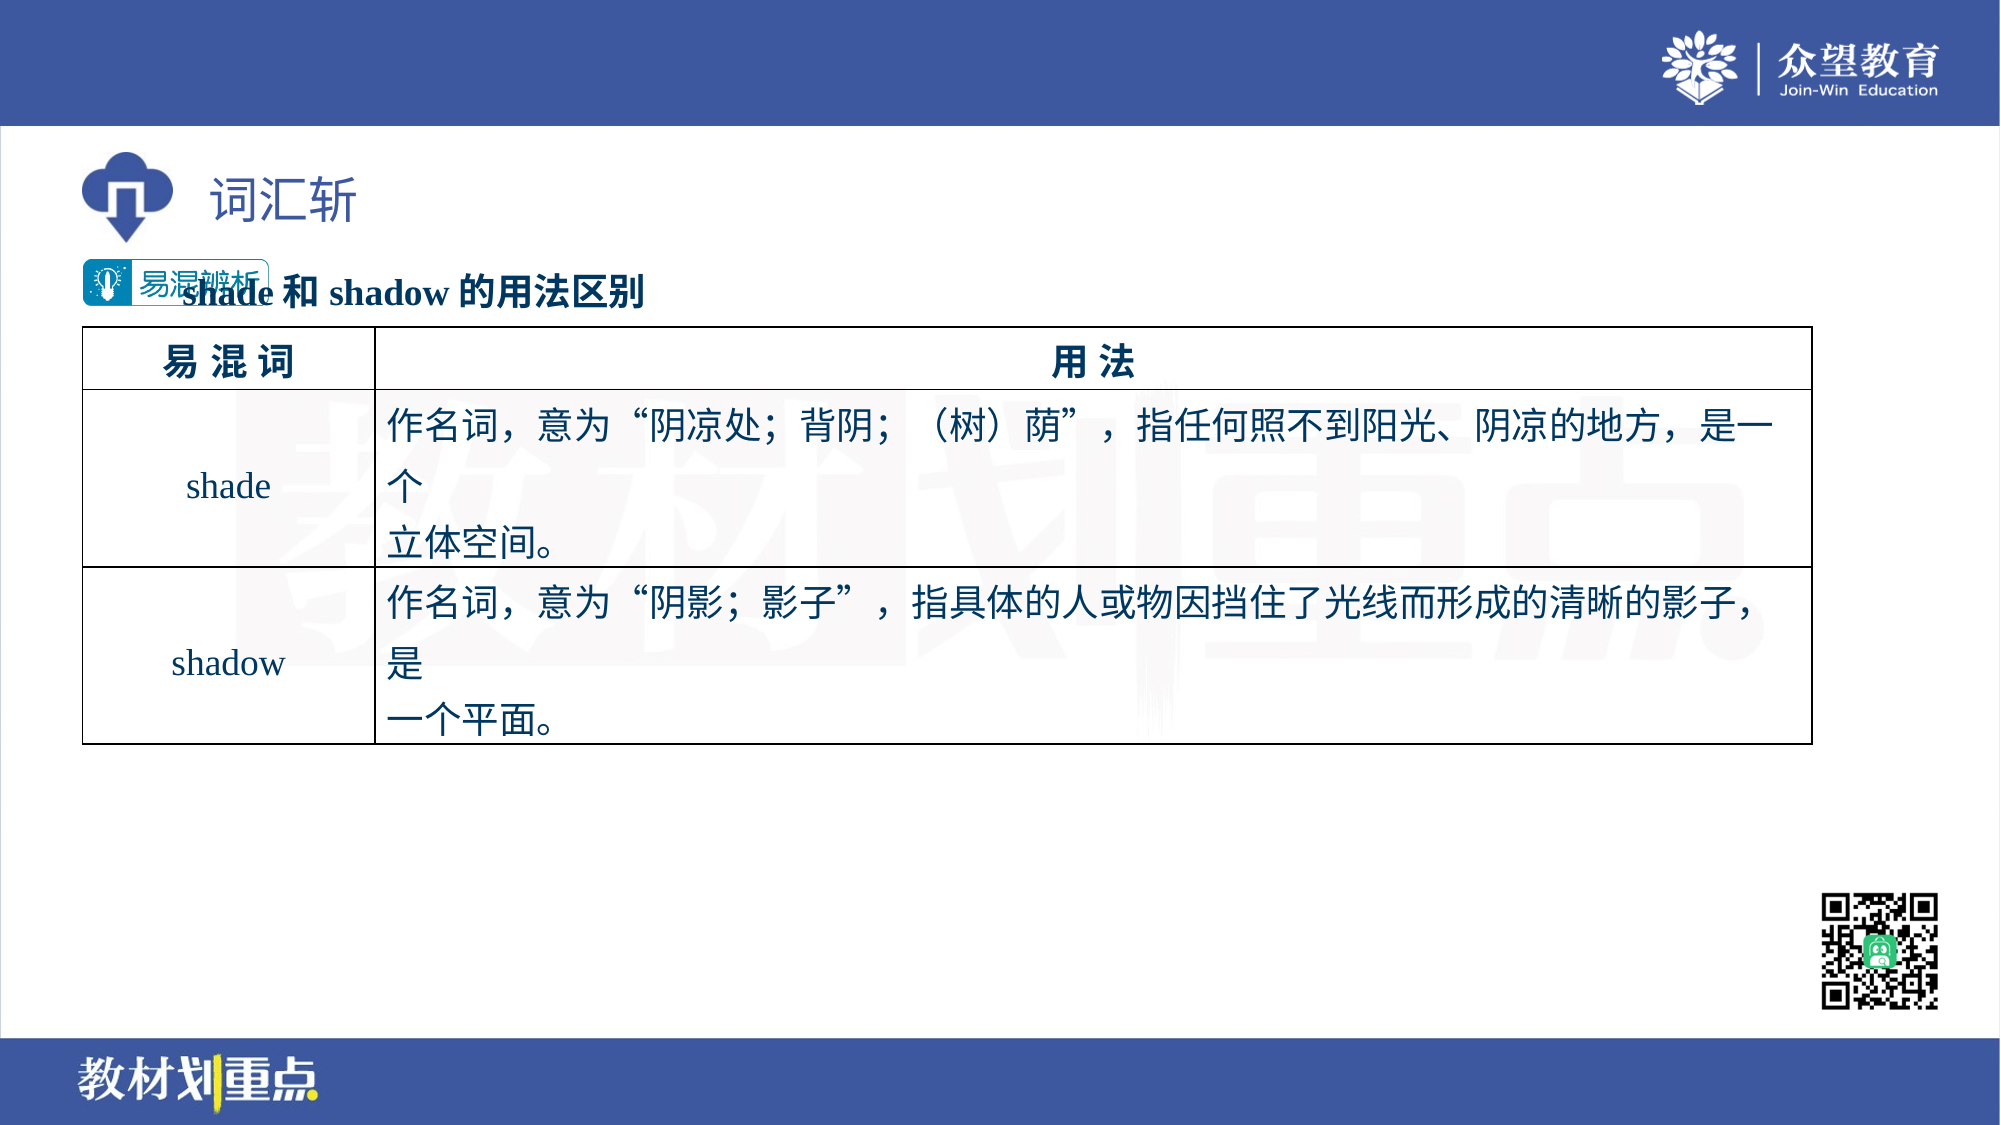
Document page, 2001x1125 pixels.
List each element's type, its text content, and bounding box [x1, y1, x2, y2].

table_cell 作名词，意为“阴影；影子”，指具体的人或物因挡住了光线而形成的清晰的影子，是 一个平面。 [376, 568, 1811, 743]
table_header 用 法 [376, 328, 1811, 389]
text_box shade和shadow的用法区别 [82, 247, 1817, 307]
table_header 易 混 词 [83, 328, 374, 389]
picture [0, 0, 2000, 1125]
table_cell 作名词，意为“阴凉处；背阴；（树）荫”，指任何照不到阳光、阴凉的地方，是一个 立体空间。 [376, 390, 1811, 566]
table_cell shadow [83, 568, 374, 743]
table_cell shade [83, 390, 374, 566]
